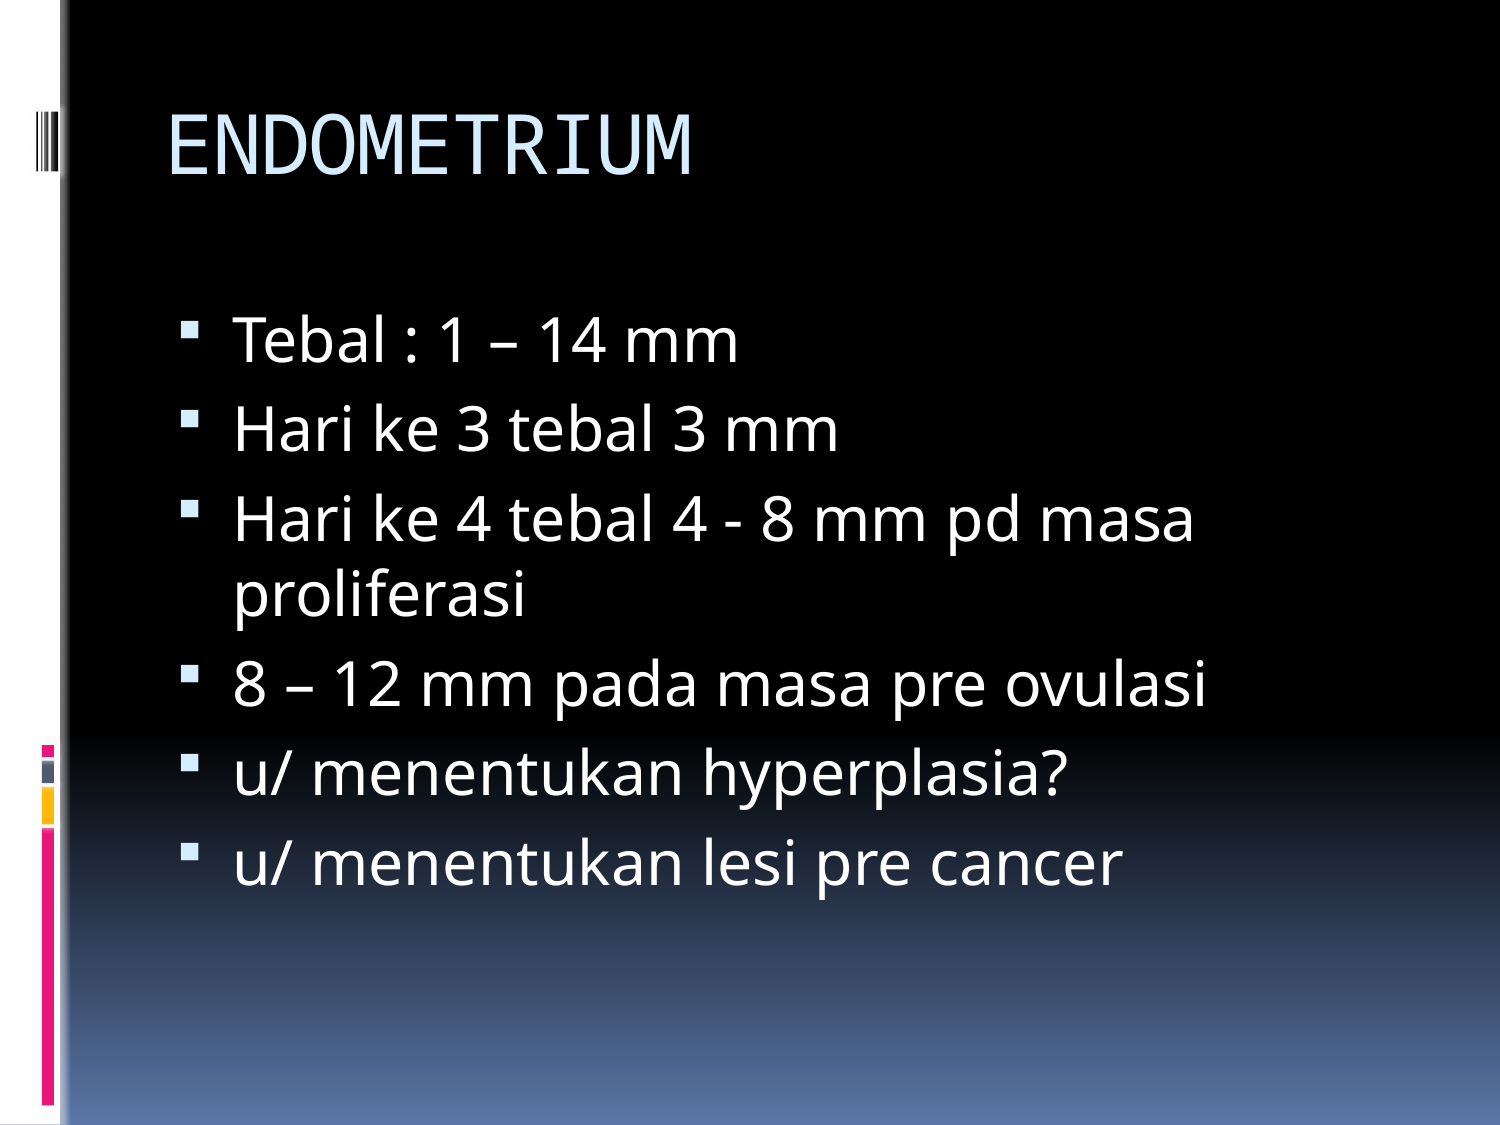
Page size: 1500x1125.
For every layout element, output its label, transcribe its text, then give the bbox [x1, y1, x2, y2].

list Tebal : 1 – 14 mm Hari ke 3 tebal 3 mm Hari ke 4 tebal 4 - 8 mm pd masa proliferasi 8 – 12 mm pada masa pre ovulasi u/ menentukan hyperplasia? u/ menentukan lesi pre cancer [150, 292, 1425, 1043]
title ENDOMETRIUM [150, 83, 1425, 234]
